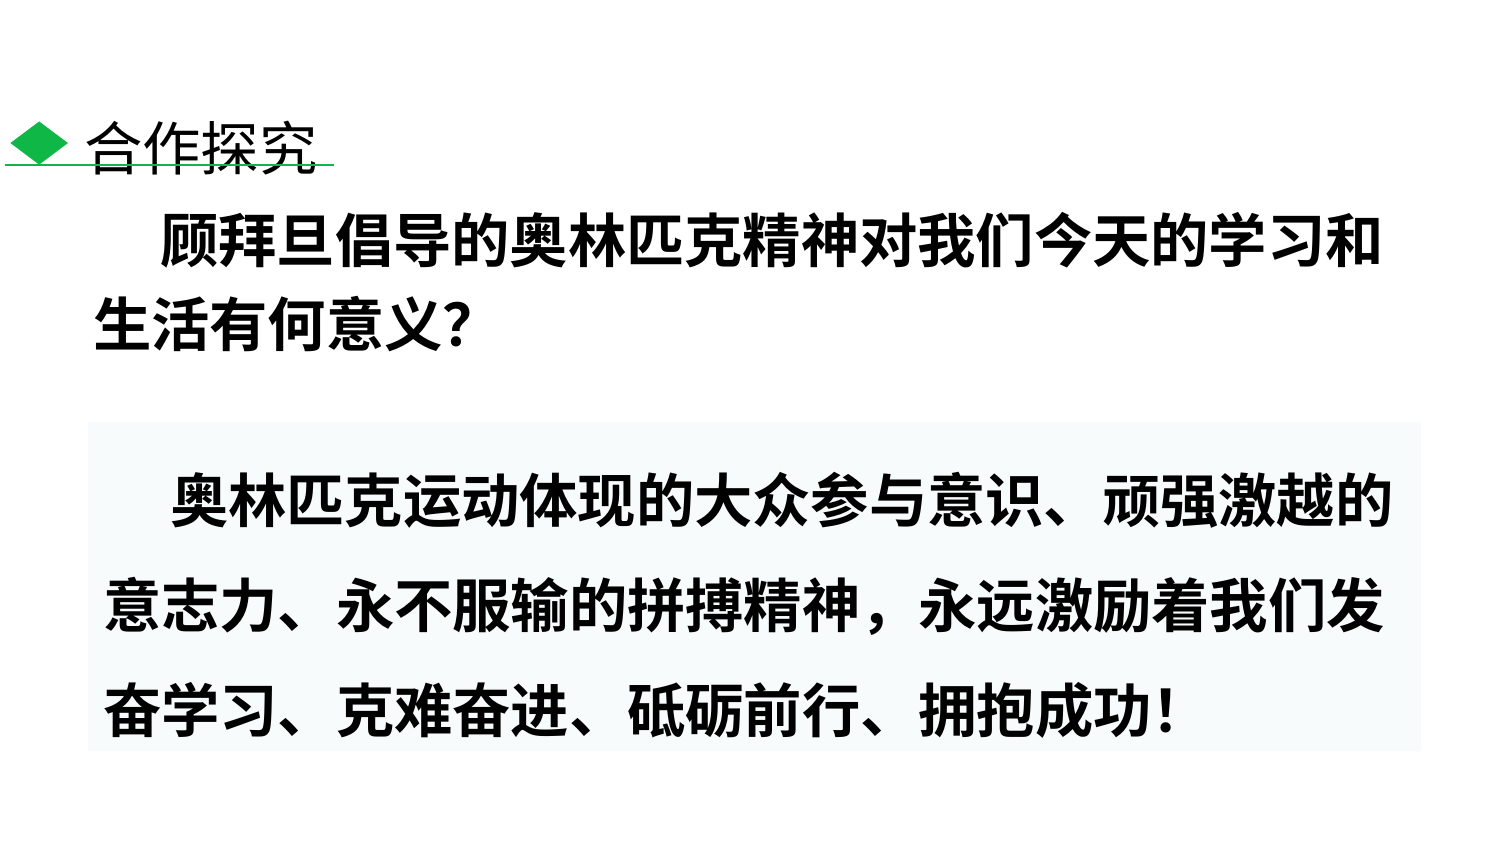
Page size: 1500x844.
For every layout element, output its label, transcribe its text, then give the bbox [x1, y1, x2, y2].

text_box 奥林匹克运动体现的大众参与意识、顽强激越的意志力、永不服输的拼搏精神，永远激励着我们发奋学习、克难奋进、砥砺前行、拥抱成功！ [88, 421, 1422, 752]
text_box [4, 105, 334, 191]
text_box 顾拜旦倡导的奥林匹克精神对我们今天的学习和生活有何意义？ [78, 182, 1422, 366]
